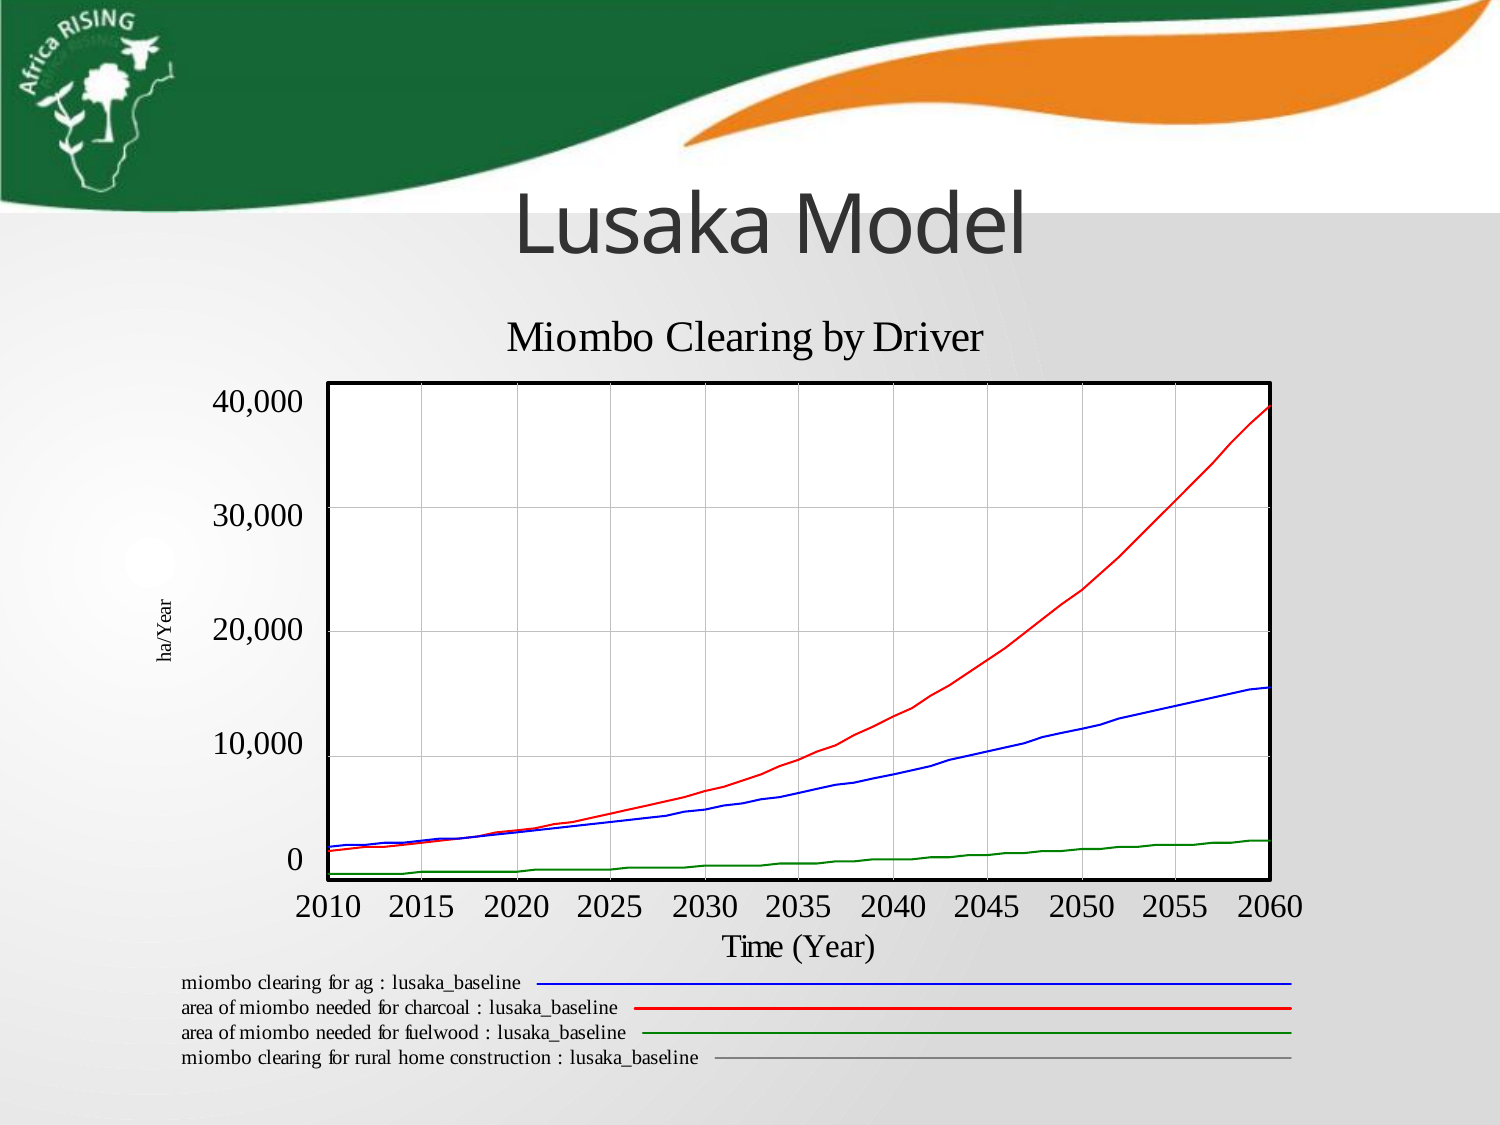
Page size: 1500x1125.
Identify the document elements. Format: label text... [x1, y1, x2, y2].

title Lusaka Model [101, 163, 1441, 327]
picture [0, 0, 1500, 213]
picture [147, 286, 1342, 1084]
